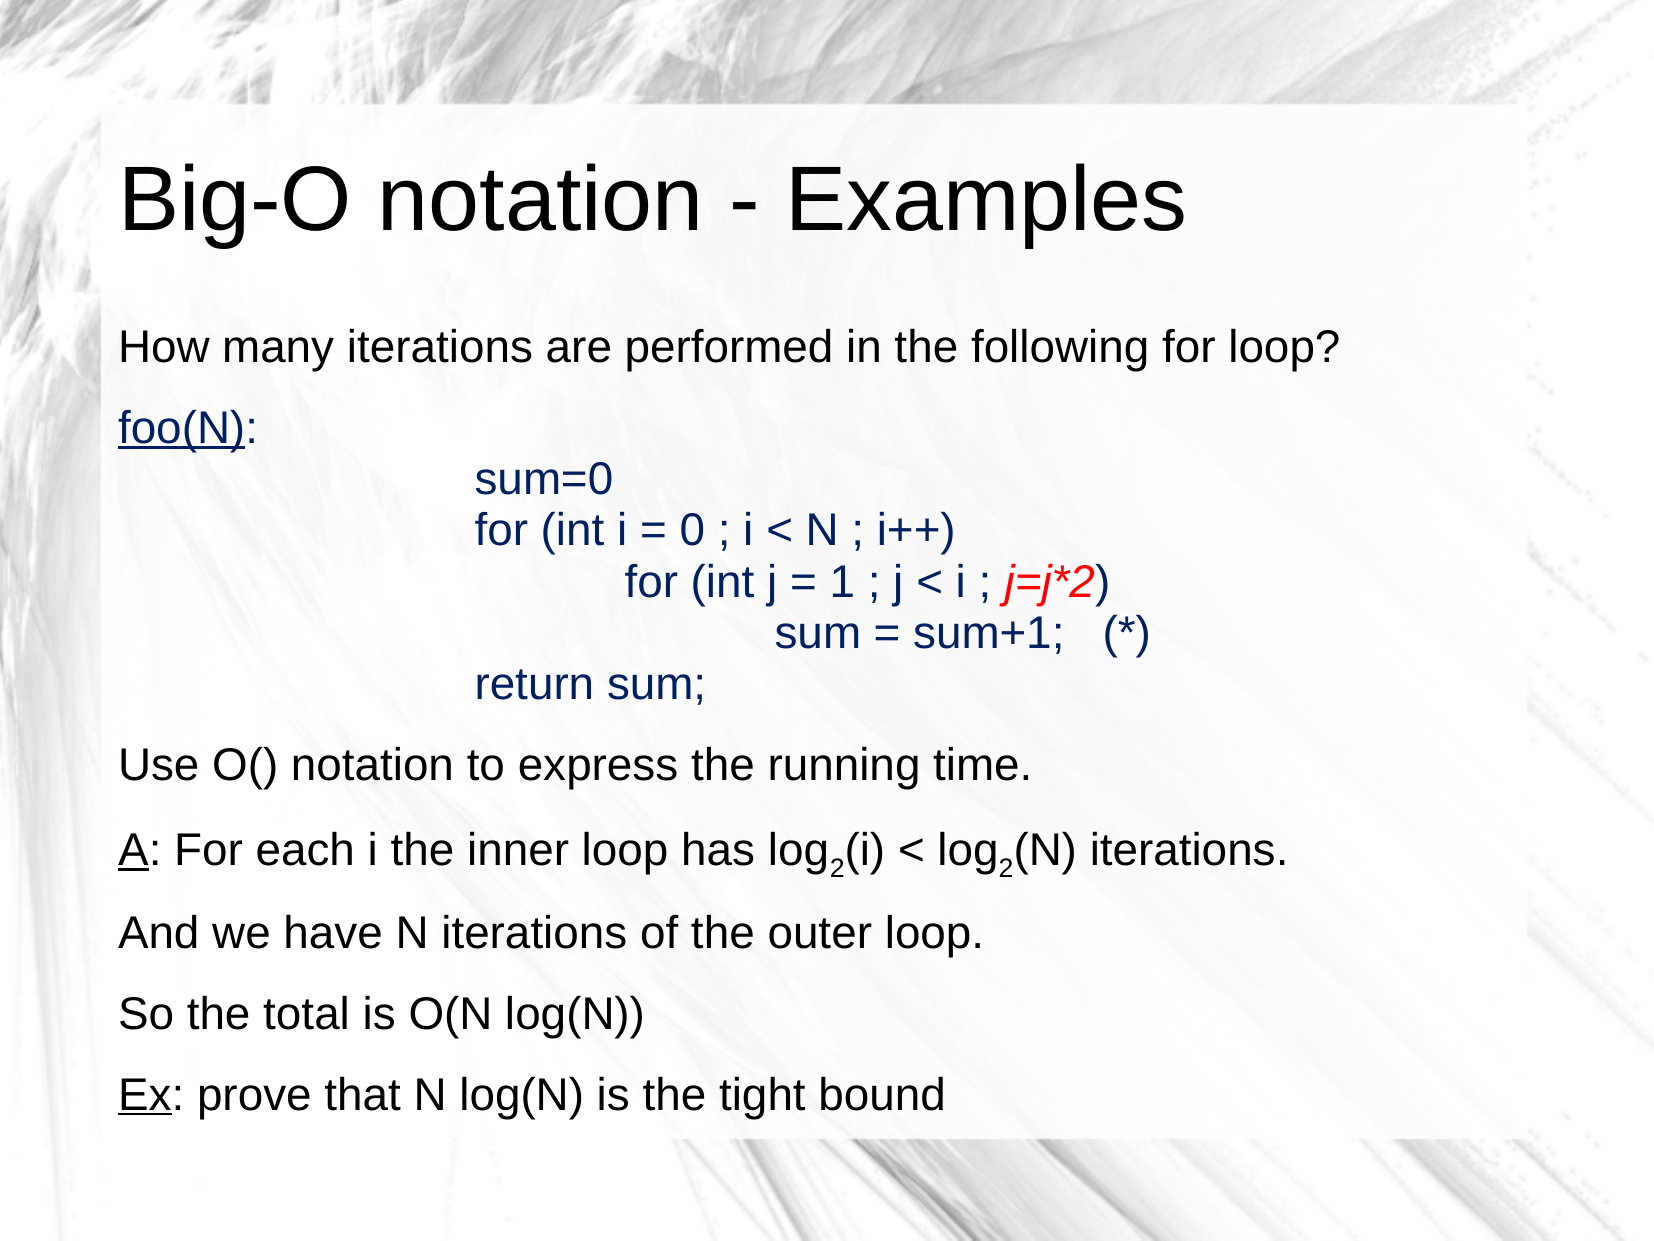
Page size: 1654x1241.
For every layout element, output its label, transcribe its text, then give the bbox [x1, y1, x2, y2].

picture [0, 0, 1654, 1241]
list How many iterations are performed in the following for loop? foo(N): sum=0 for (int i = 0 ; i < N ; i++) for (int j = 1 ; j < i ; j=j*2) sum = sum+1; (*) return sum; Use O() notation to express the running time. A: For each i the inner loop has log2(i) < log2(N) iterations. And we have N iterations of the outer loop. So the total is O(N log(N)) Ex: prove that N log(N) is the tight bound [118, 319, 1571, 1109]
title Big-O notation - Examples [118, 112, 1506, 281]
